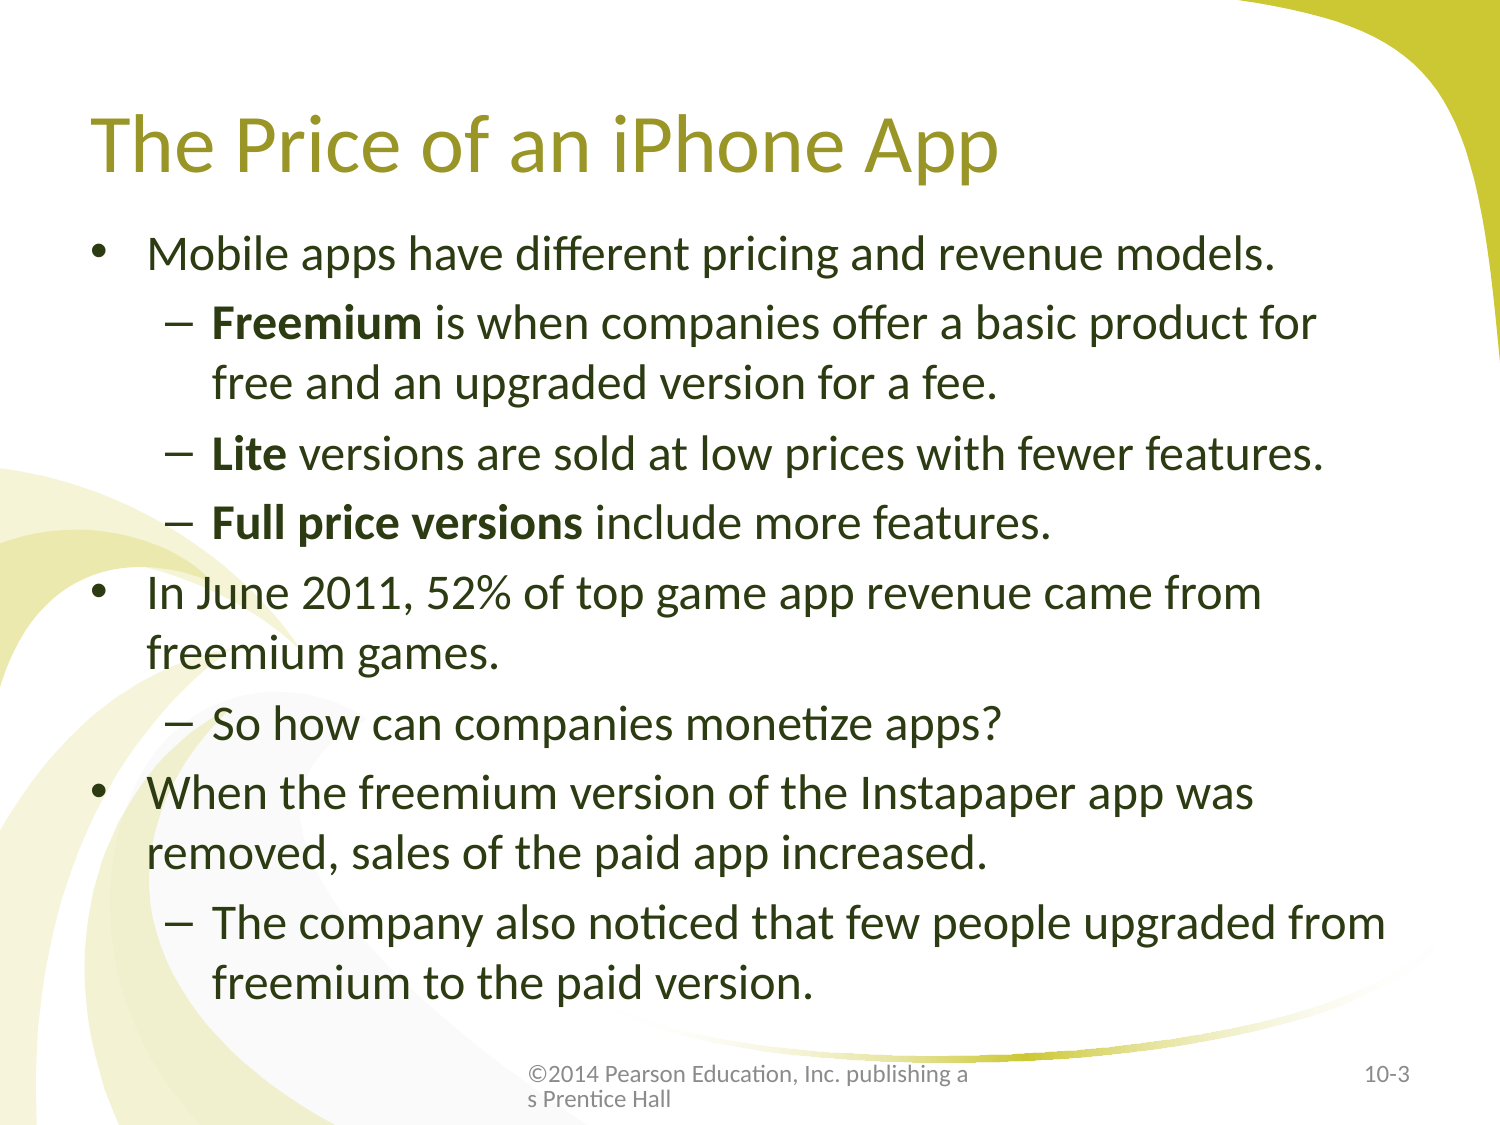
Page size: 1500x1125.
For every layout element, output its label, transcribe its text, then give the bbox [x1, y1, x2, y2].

title The Price of an iPhone App [75, 45, 1425, 212]
list Mobile apps have different pricing and revenue models. Freemium is when companies offer a basic product for free and an upgraded version for a fee. Lite versions are sold at low prices with fewer features. Full price versions include more features. In June 2011, 52% of top game app revenue came from freemium games. So how can companies monetize apps? When the freemium version of the Instapaper app was removed, sales of the paid app increased. The company also noticed that few people upgraded from freemium to the paid version. [75, 212, 1425, 1013]
slide_number 10-3 [1074, 1042, 1425, 1103]
footer ©2014 Pearson Education, Inc. publishing as Prentice Hall [512, 1042, 988, 1103]
